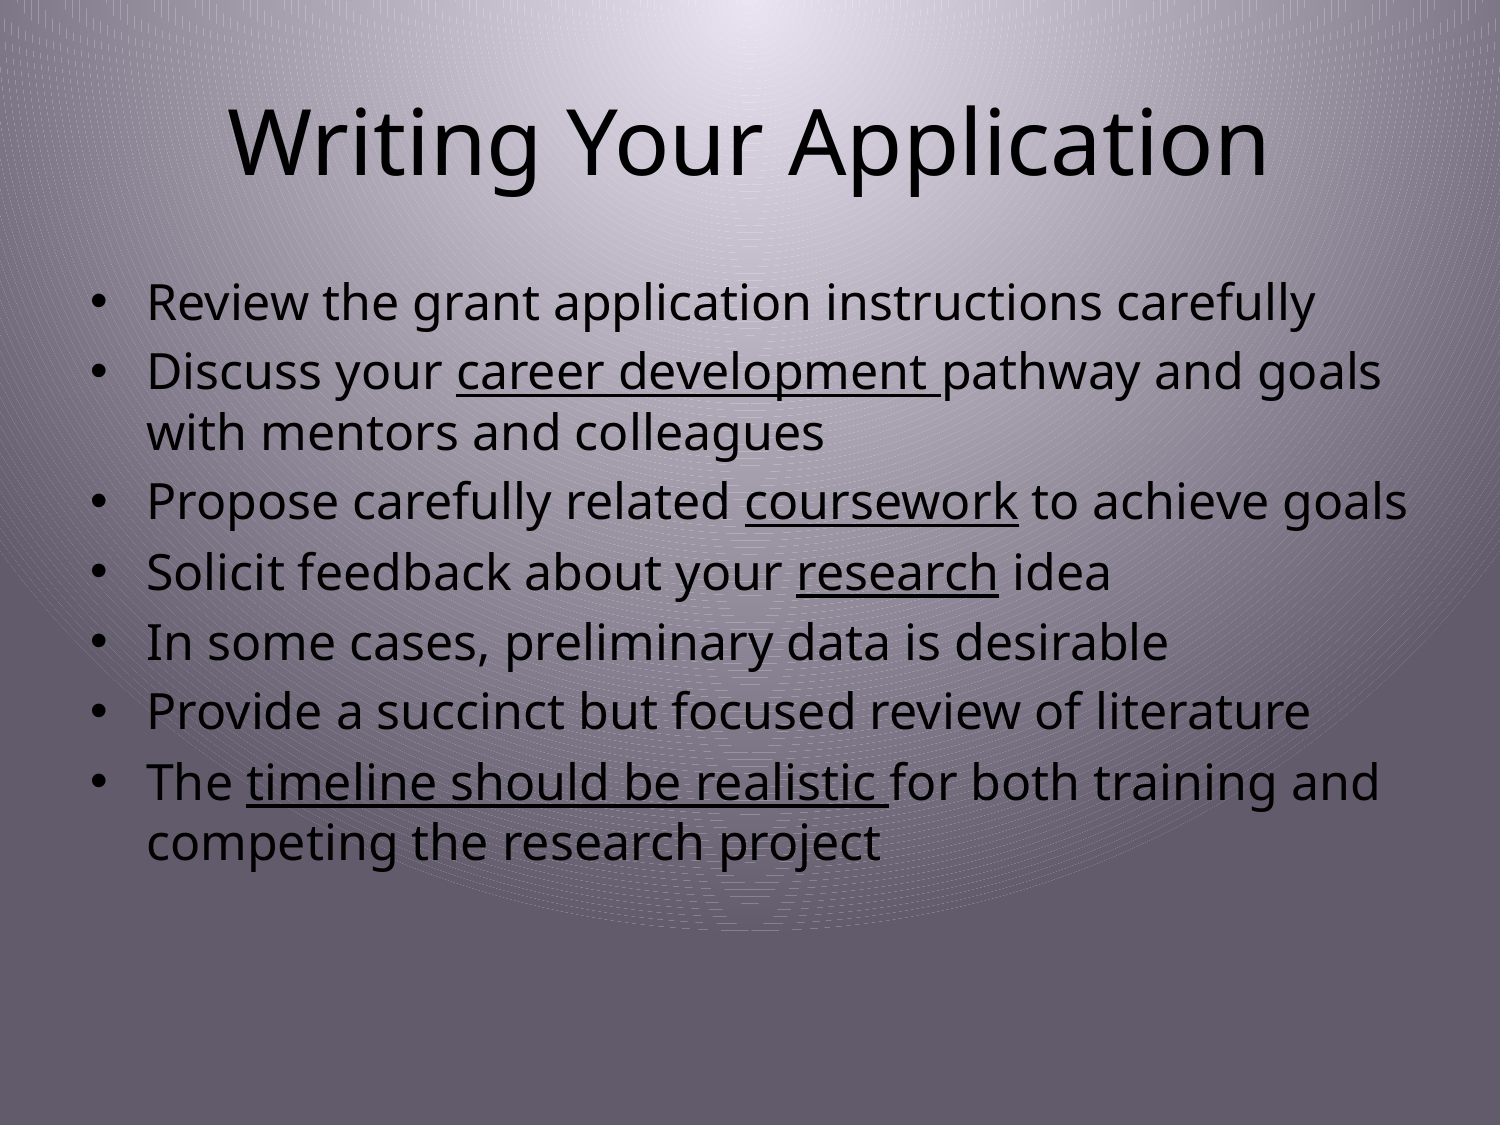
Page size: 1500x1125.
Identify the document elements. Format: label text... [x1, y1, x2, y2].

title Writing Your Application [75, 45, 1425, 233]
list Review the grant application instructions carefully Discuss your career development pathway and goals with mentors and colleagues Propose carefully related coursework to achieve goals Solicit feedback about your research idea In some cases, preliminary data is desirable Provide a succinct but focused review of literature The timeline should be realistic for both training and competing the research project [75, 262, 1425, 1005]
